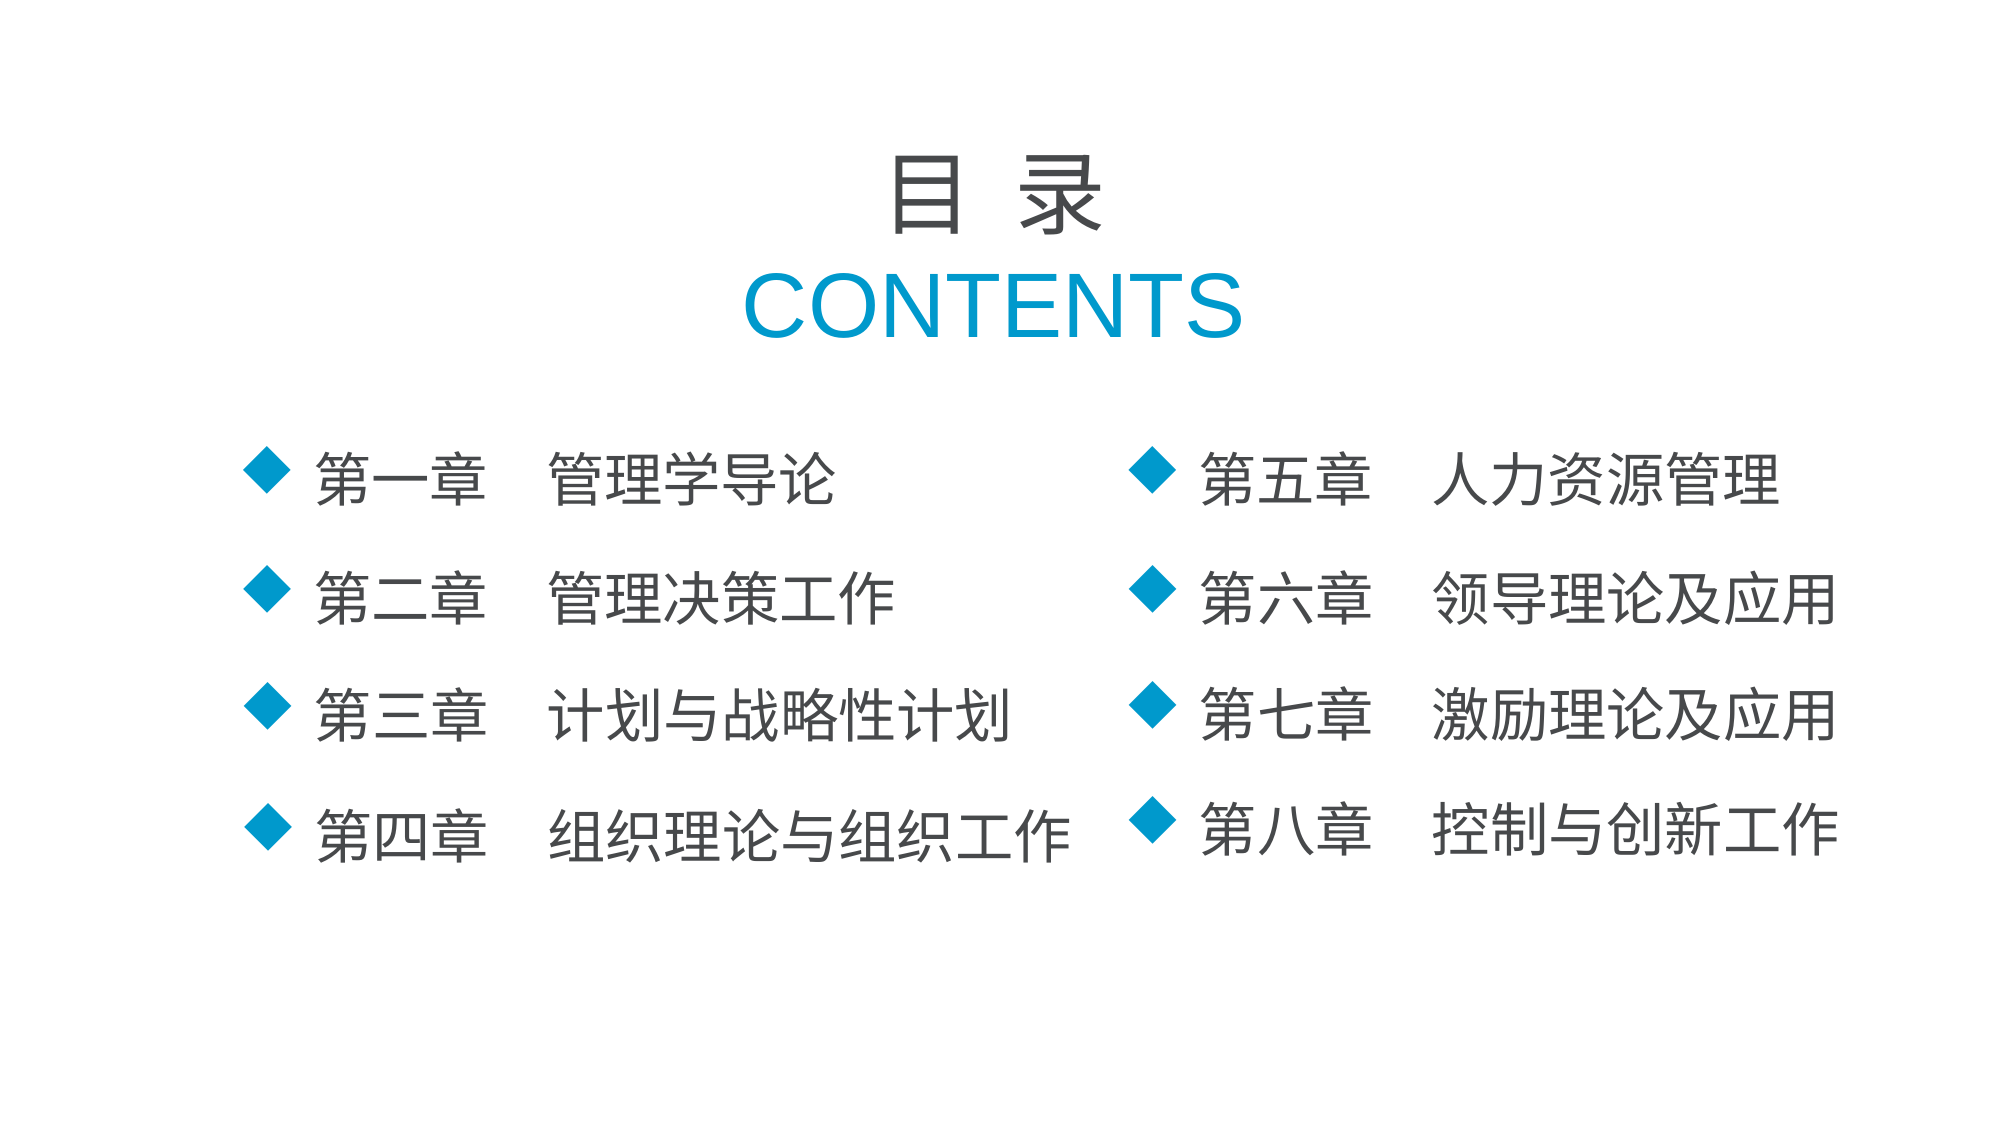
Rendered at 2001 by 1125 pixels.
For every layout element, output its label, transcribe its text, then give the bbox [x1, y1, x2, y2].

text_box 第一章 管理学导论 [223, 435, 853, 521]
text_box 第五章 人力资源管理 [1108, 435, 1797, 521]
text_box 第二章 管理决策工作 [223, 554, 911, 640]
text_box 第八章 控制与创新工作 [1109, 785, 1855, 871]
text_box 第六章 领导理论及应用 [1109, 554, 1855, 640]
text_box 第七章 激励理论及应用 [1109, 670, 1855, 755]
text_box 第四章 组织理论与组织工作 [224, 792, 1087, 878]
text_box 第三章 计划与战略性计划 [224, 671, 1028, 757]
text_box 目 录 CONTENTS [661, 128, 1327, 363]
